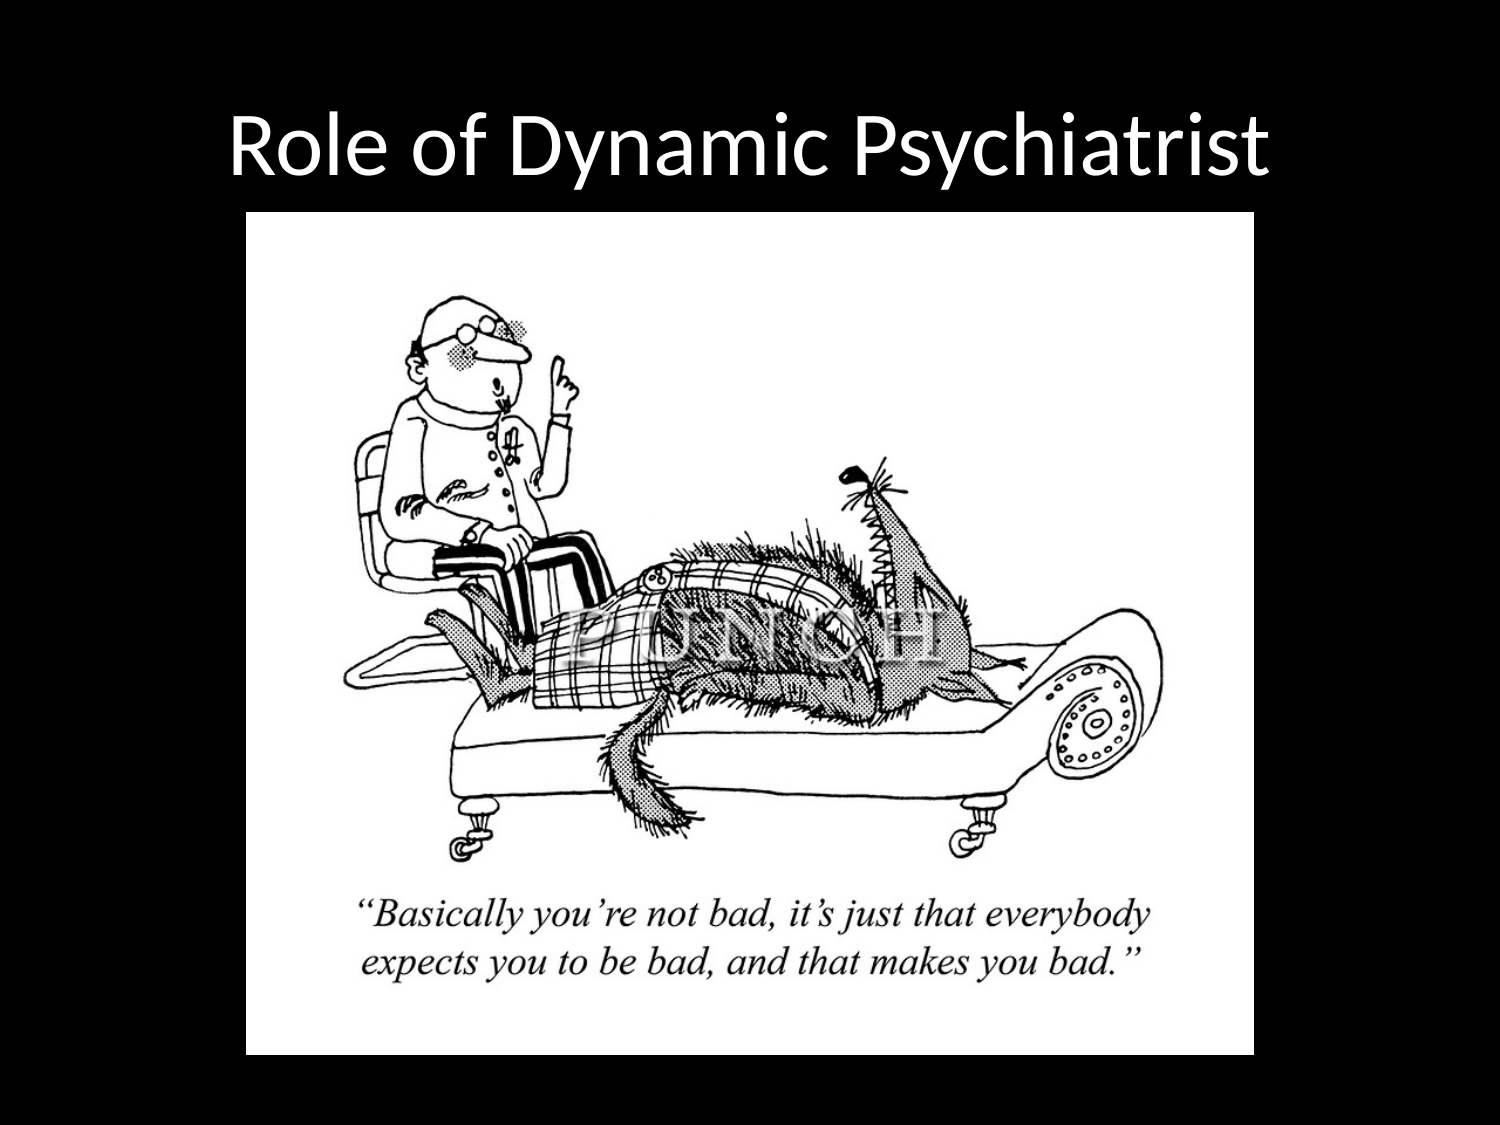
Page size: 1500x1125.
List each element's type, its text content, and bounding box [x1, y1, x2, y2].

title Role of Dynamic Psychiatrist [75, 45, 1425, 233]
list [246, 212, 1254, 1056]
